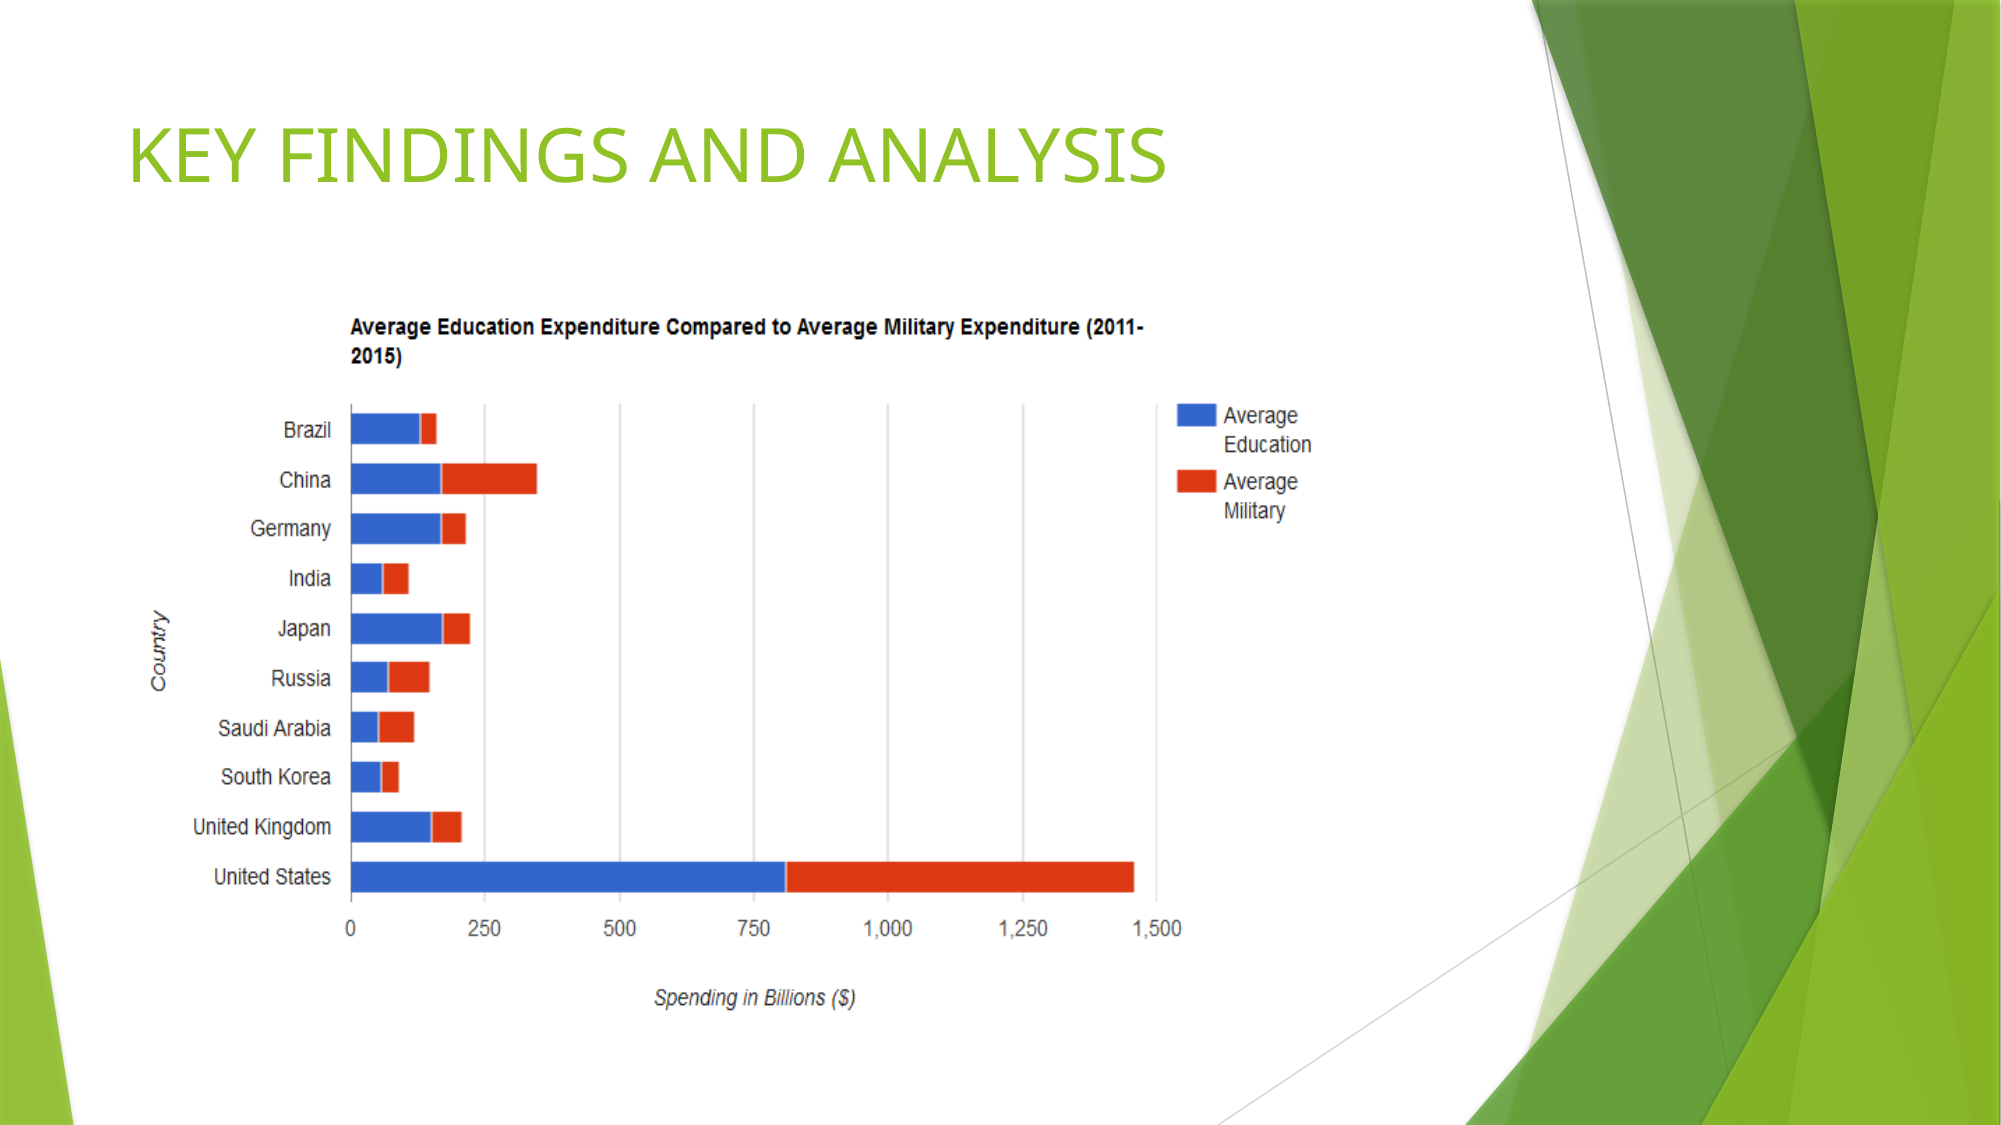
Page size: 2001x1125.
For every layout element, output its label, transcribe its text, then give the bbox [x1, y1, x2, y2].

title KEY FINDINGS AND ANALYSIS [111, 99, 1522, 317]
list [129, 259, 1355, 1026]
